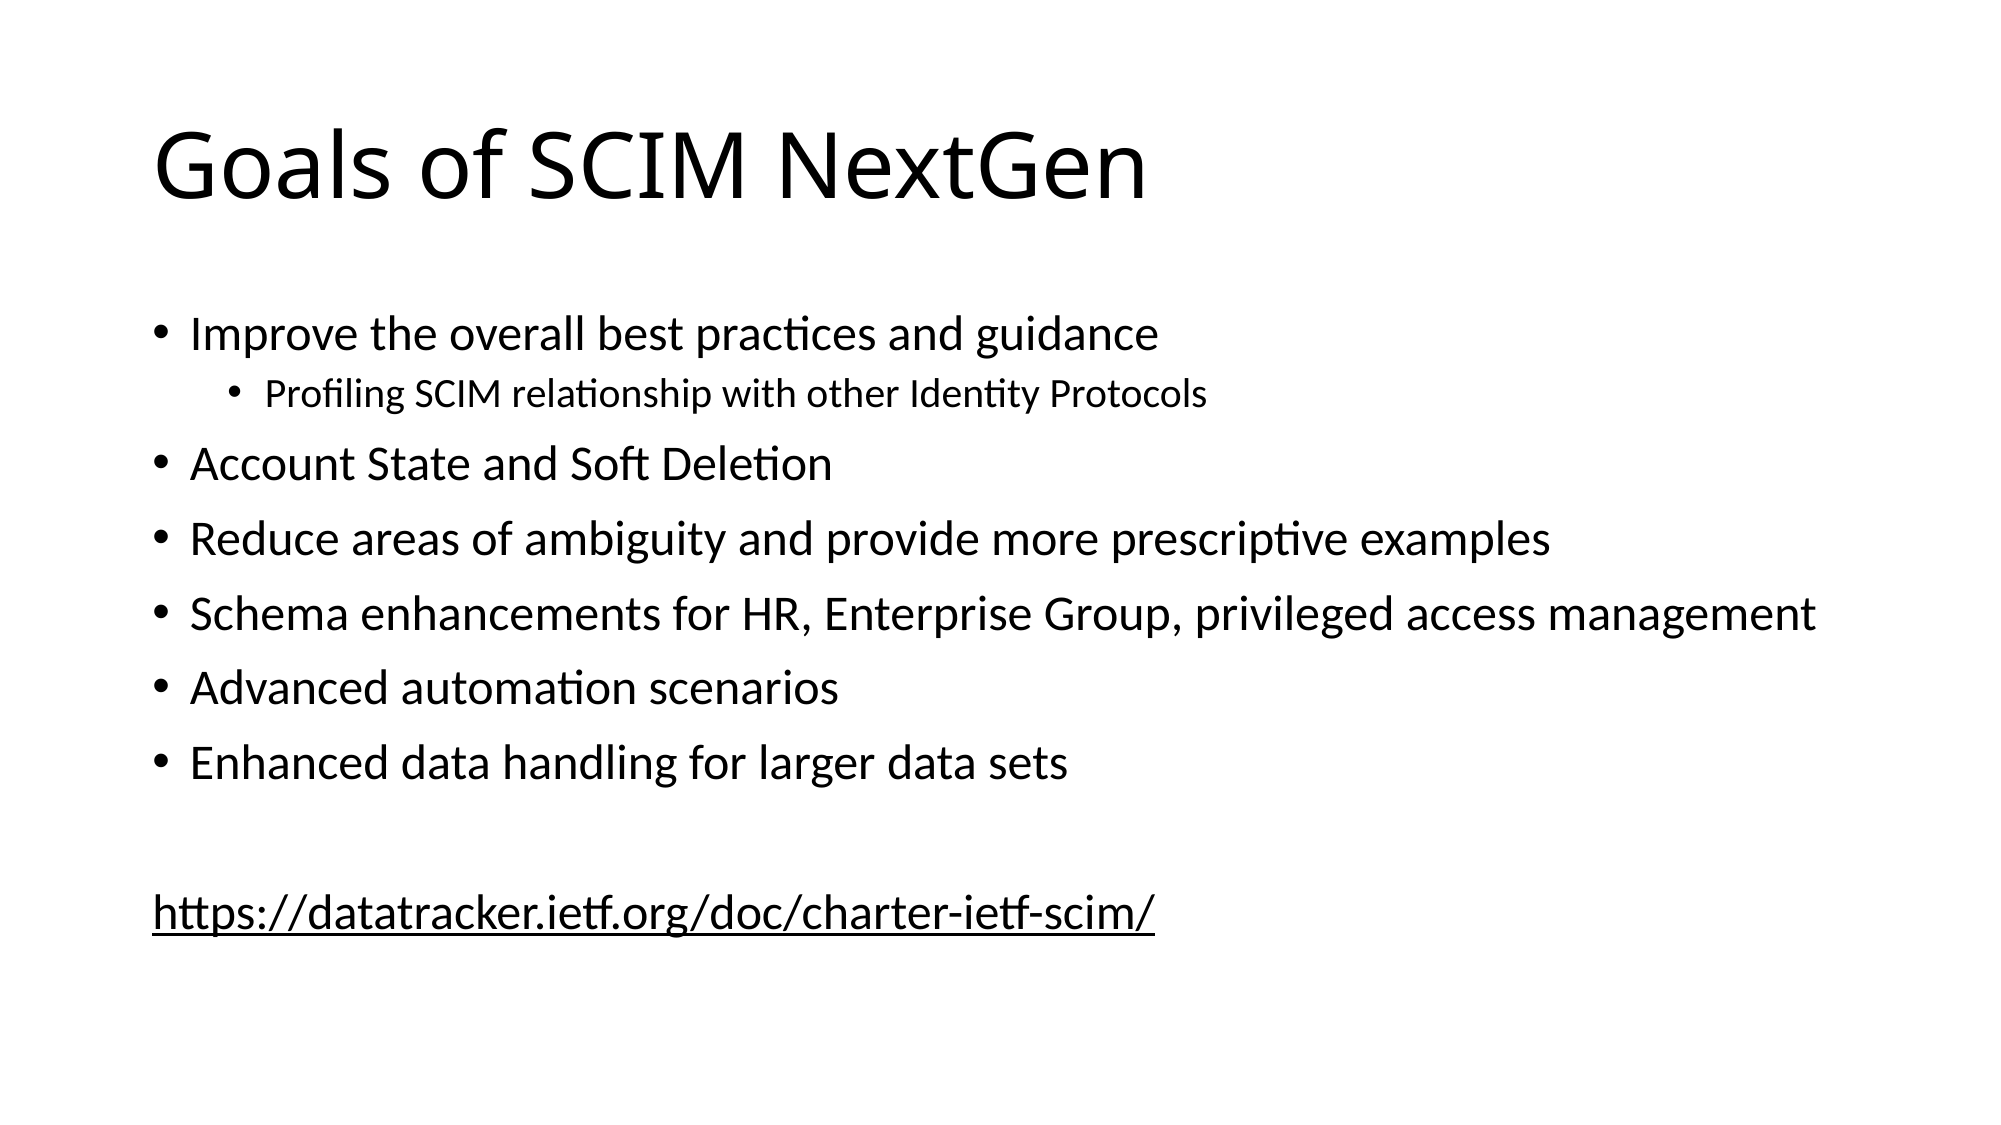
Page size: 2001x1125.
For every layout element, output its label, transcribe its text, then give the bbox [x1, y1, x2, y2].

list Improve the overall best practices and guidance Profiling SCIM relationship with other Identity Protocols Account State and Soft Deletion Reduce areas of ambiguity and provide more prescriptive examples Schema enhancements for HR, Enterprise Group, privileged access management Advanced automation scenarios Enhanced data handling for larger data sets https://datatracker.ietf.org/doc/charter-ietf-scim/ [137, 299, 1863, 1014]
title Goals of SCIM NextGen [137, 59, 1863, 278]
